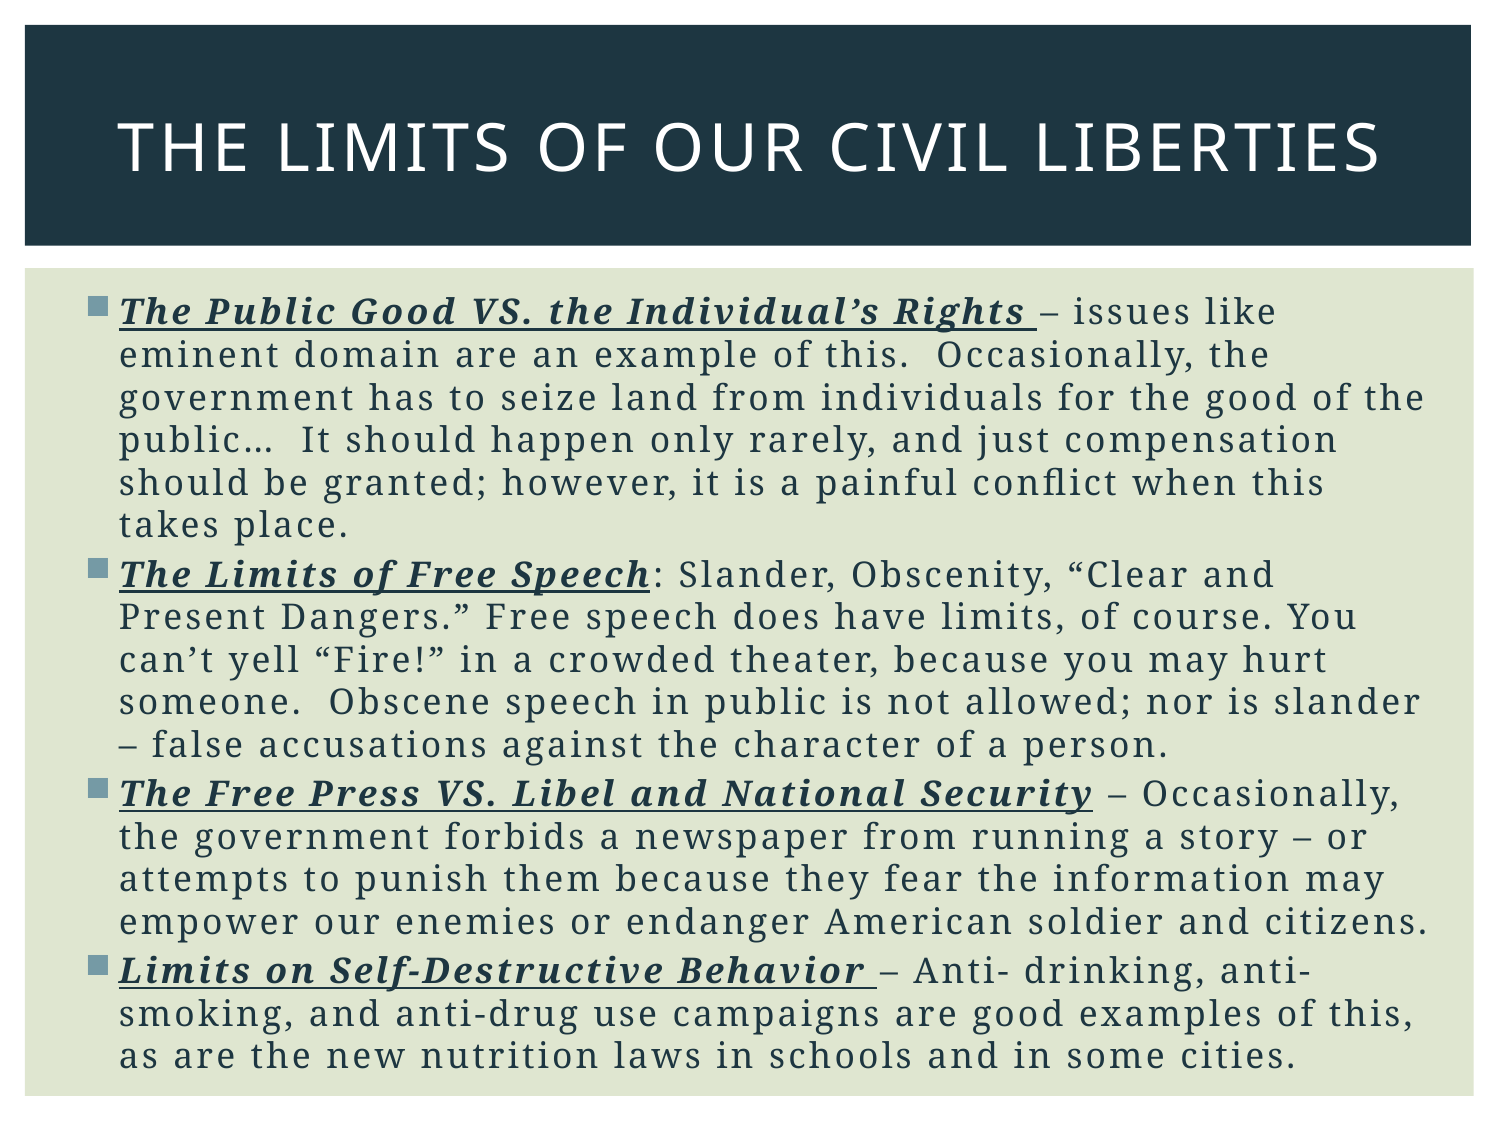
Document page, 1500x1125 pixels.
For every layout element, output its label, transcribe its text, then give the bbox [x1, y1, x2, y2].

list The Public Good VS. the Individual’s Rights – issues like eminent domain are an example of this. Occasionally, the government has to seize land from individuals for the good of the public… It should happen only rarely, and just compensation should be granted; however, it is a painful conflict when this takes place. The Limits of Free Speech: Slander, Obscenity, “Clear and Present Dangers.” Free speech does have limits, of course. You can’t yell “Fire!” in a crowded theater, because you may hurt someone. Obscene speech in public is not allowed; nor is slander – false accusations against the character of a person. The Free Press VS. Libel and National Security – Occasionally, the government forbids a newspaper from running a story – or attempts to punish them because they fear the information may empower our enemies or endanger American soldier and citizens. Limits on Self-Destructive Behavior – Anti- drinking, anti-smoking, and anti-drug use campaigns are good examples of this, as are the new nutrition laws in schools and in some cities. [62, 281, 1450, 1088]
title The limits of our civil liberties [62, 58, 1438, 232]
